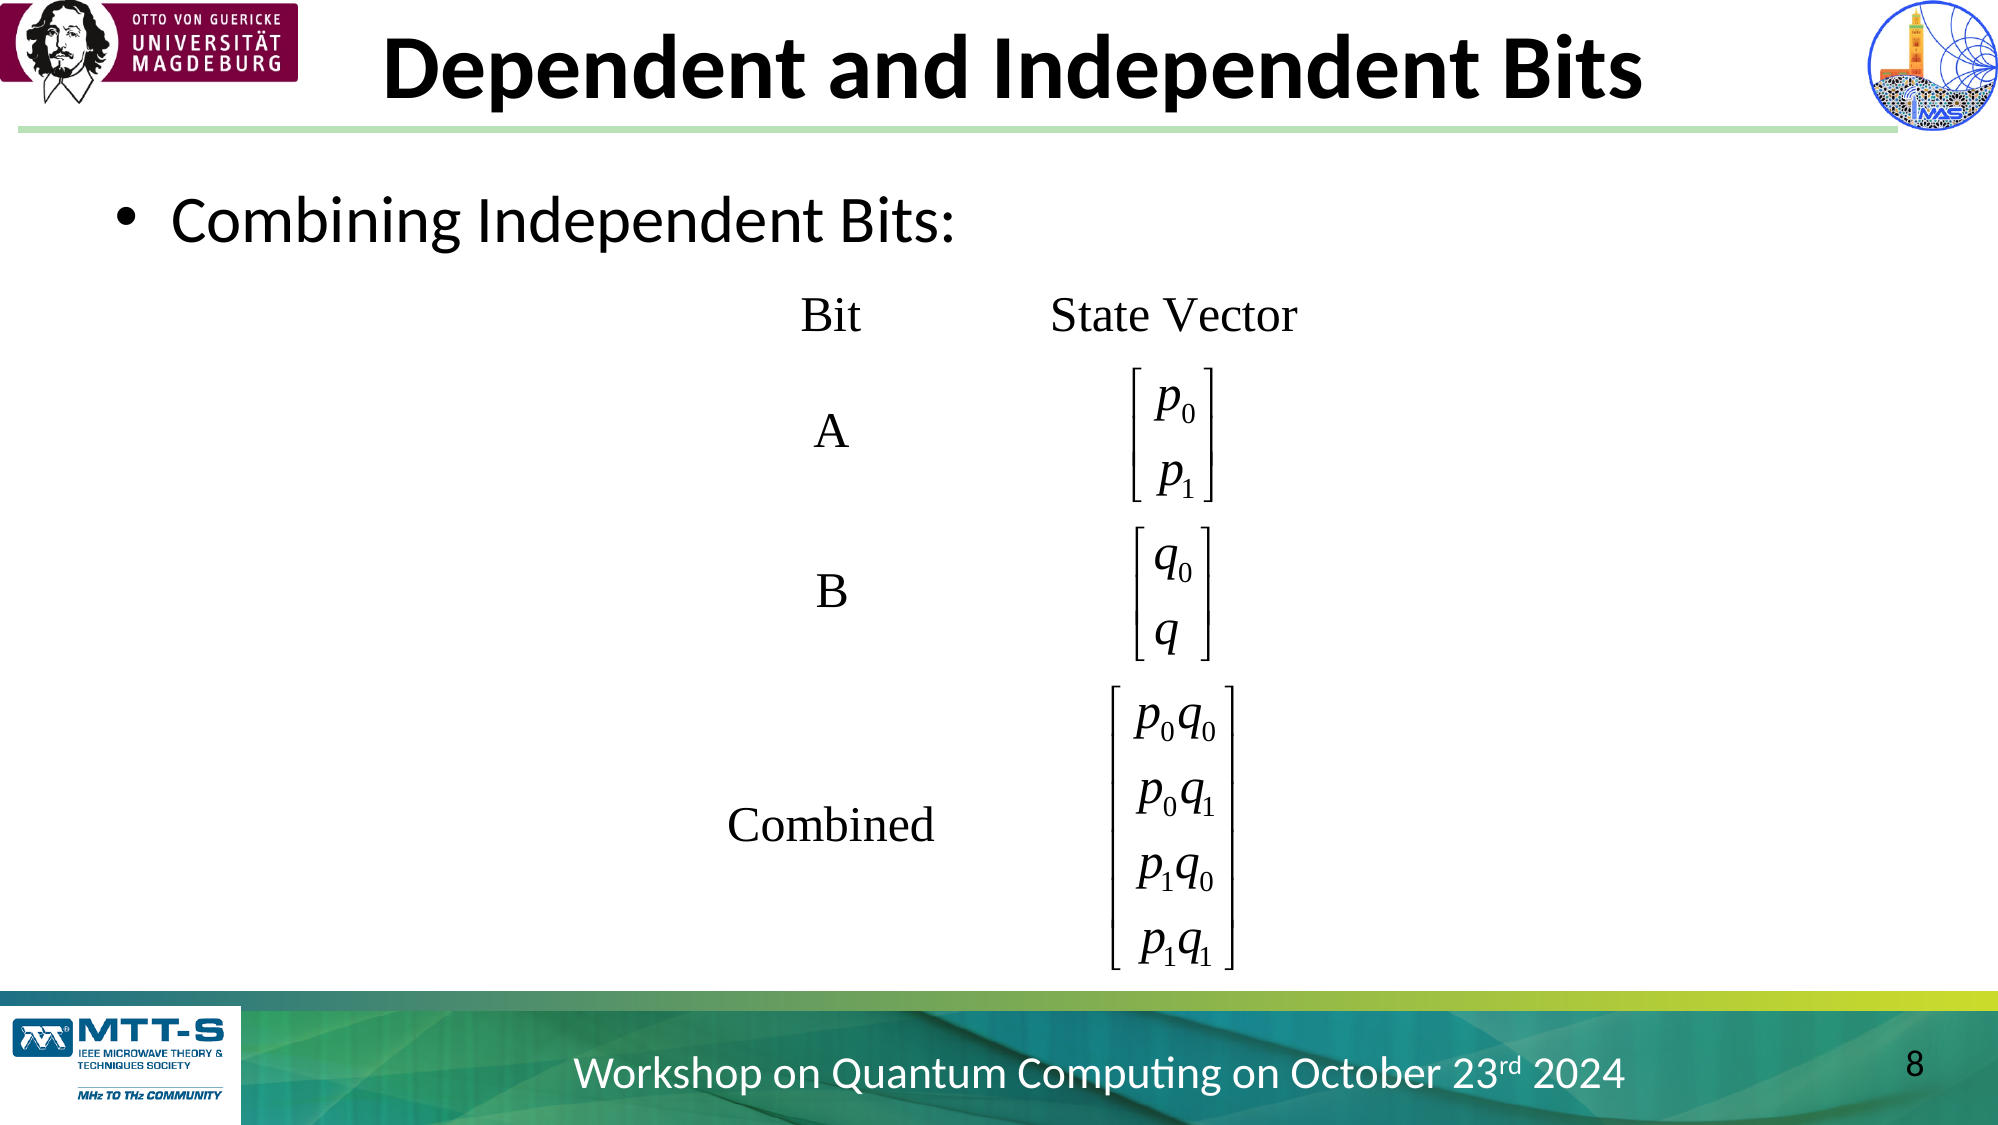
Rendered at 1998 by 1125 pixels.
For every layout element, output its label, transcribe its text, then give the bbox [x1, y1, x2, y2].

list Combining Independent Bits: [99, 168, 1898, 982]
picture [0, 0, 217, 104]
picture [1867, 0, 1998, 131]
title Dependent and Independent Bits [217, 0, 1811, 140]
picture [0, 991, 1998, 1125]
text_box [719, 281, 1308, 983]
